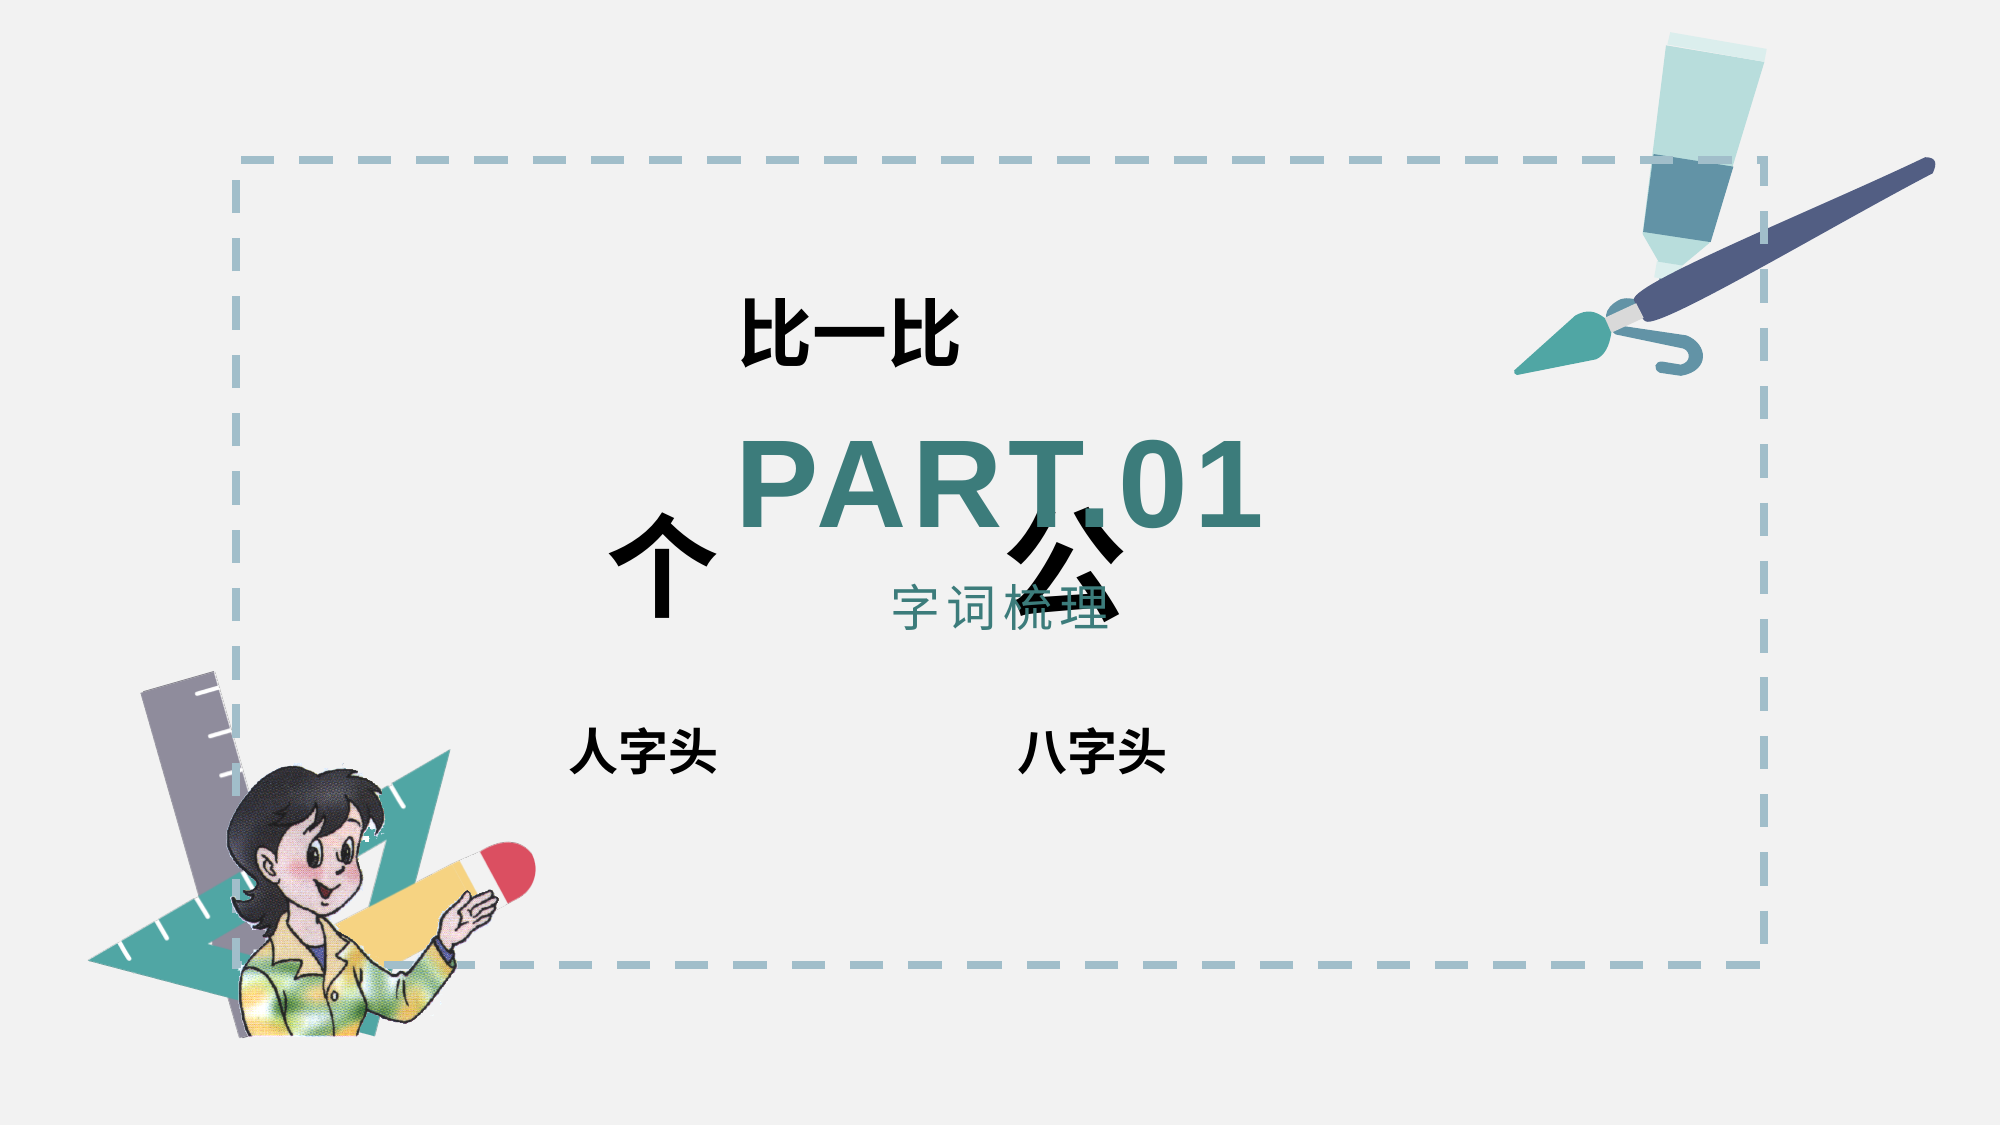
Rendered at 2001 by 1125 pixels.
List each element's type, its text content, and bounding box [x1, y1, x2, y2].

picture [87, 671, 536, 1039]
title 字词梳理 [477, 576, 1523, 743]
text_box 八字头 [911, 743, 1275, 838]
text_box 人字头 [462, 712, 825, 838]
text_box 比一比 [624, 278, 1075, 381]
text_box PART.01 [477, 381, 1523, 573]
